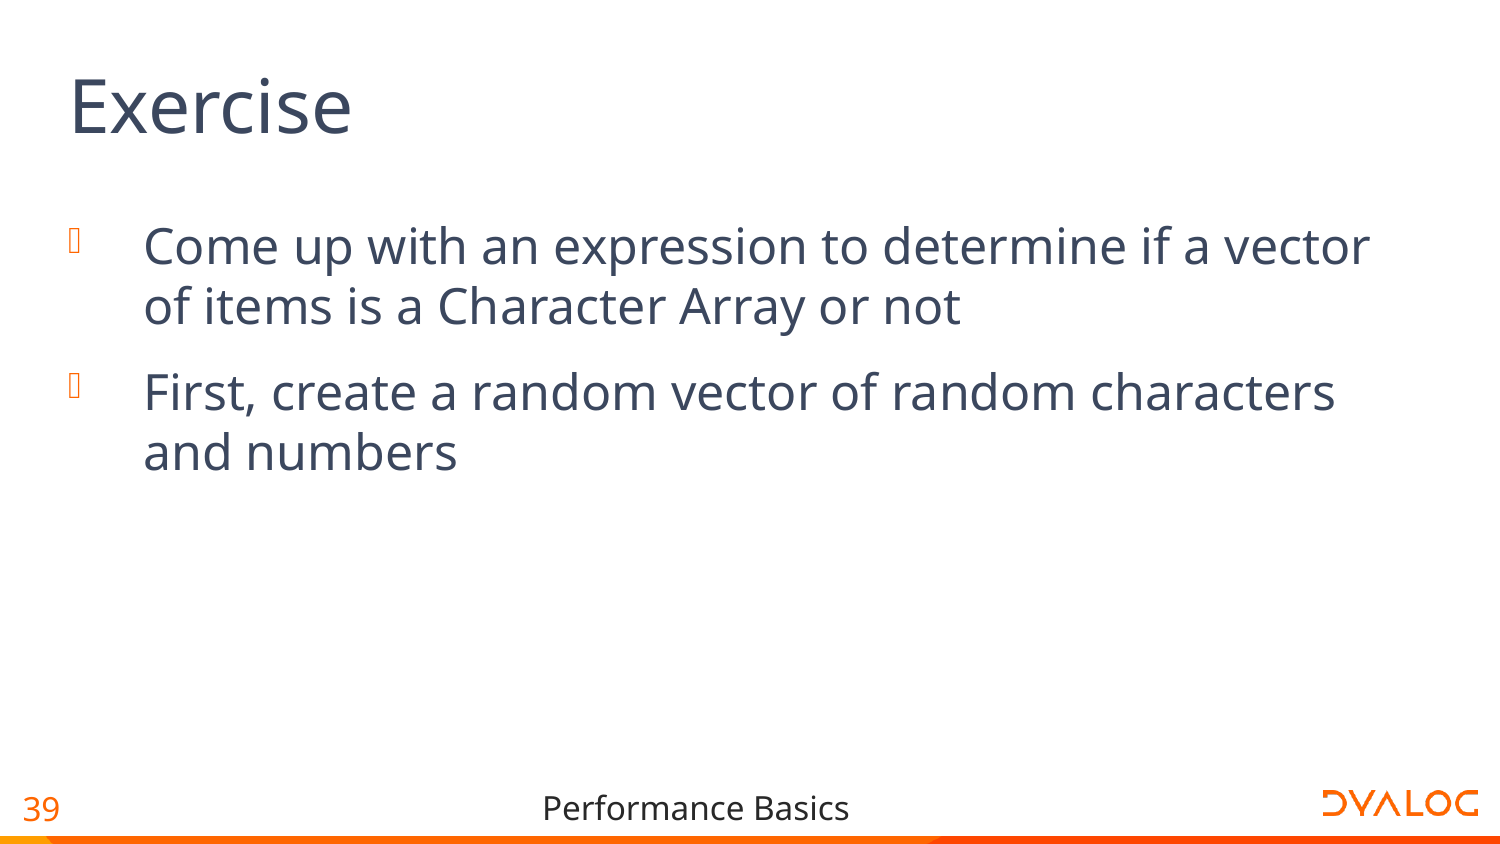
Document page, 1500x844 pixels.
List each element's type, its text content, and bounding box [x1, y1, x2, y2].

title Exercise [53, 43, 1121, 157]
list Come up with an expression to determine if a vector of items is a Character Array or not First, create a random vector of random characters and numbers [53, 207, 1419, 740]
picture [0, 836, 1500, 844]
picture [1323, 790, 1478, 816]
